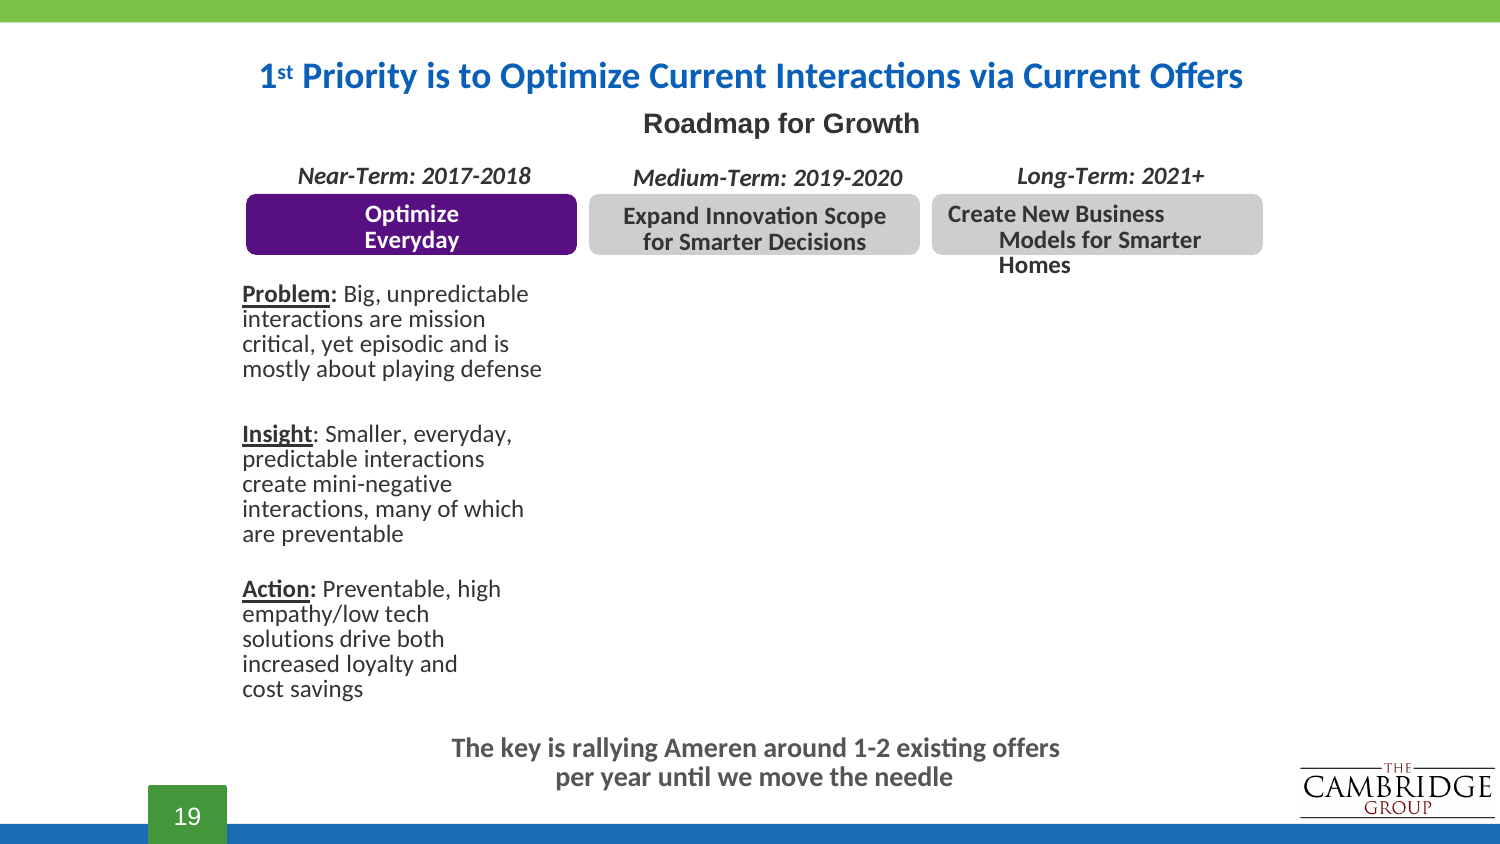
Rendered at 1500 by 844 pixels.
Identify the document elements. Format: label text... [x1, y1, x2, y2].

text_box Roadmap for Growth [606, 100, 935, 147]
text_box The key is rallying Ameren around 1-2 existing offers per year until we move the needle [450, 734, 1061, 792]
table_cell Action: Preventable, high empathy/low tech solutions drive both increased loyalty and cost savings [218, 567, 575, 716]
text_box [532, 193, 577, 255]
text_box [905, 193, 920, 255]
table_header Problem: Big, unpredictable interactions are mission critical, yet episodic and is mostly about playing defense [218, 263, 575, 405]
text_box [246, 193, 297, 255]
text_box [1249, 193, 1263, 255]
table_cell Insight: Smaller, everyday, predictable interactions create mini-negative interactions, many of which are preventable [218, 405, 575, 567]
text_box [589, 193, 604, 255]
title 1st Priority is to Optimize Current Interactions via Current Offers [75, 0, 1425, 145]
picture [1299, 762, 1496, 819]
text_box [931, 193, 946, 255]
text_box Long-Term: 2021+ Create New Business Models for Smarter Homes [946, 159, 1249, 279]
slide_number 19 [150, 787, 225, 844]
text_box Near-Term: 2017-2018 Optimize Everyday Interactions [297, 159, 532, 263]
text_box Medium-Term: 2019-2020 Expand Innovation Scope for Smarter Decisions [604, 162, 905, 256]
